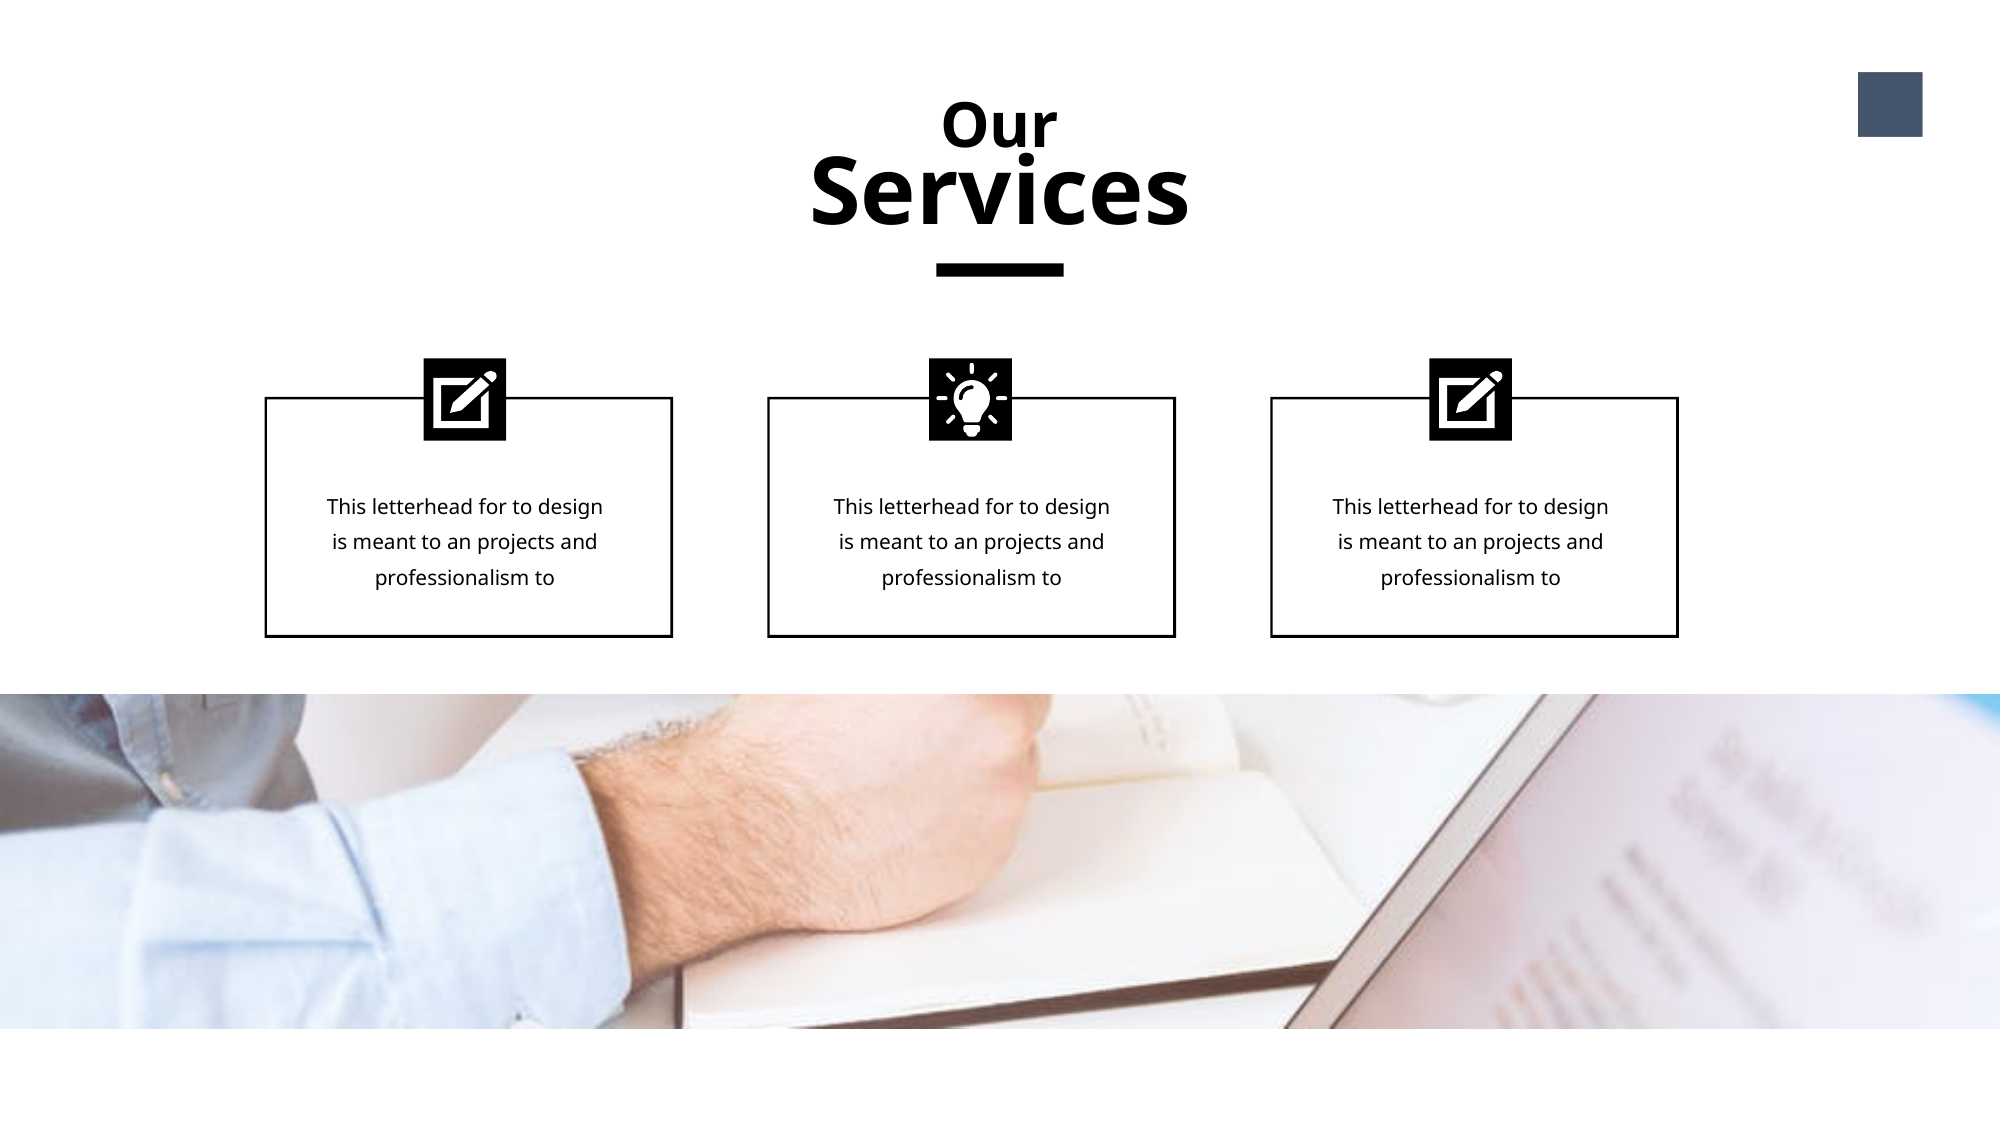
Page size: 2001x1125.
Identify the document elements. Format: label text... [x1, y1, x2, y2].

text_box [1270, 358, 1679, 638]
slide_number 8 [1854, 78, 1927, 130]
text_box [935, 262, 1065, 278]
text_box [264, 358, 674, 638]
text_box Our Services [794, 69, 1206, 251]
picture [0, 694, 2000, 1029]
text_box [1857, 130, 1924, 138]
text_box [767, 358, 1177, 638]
text_box [1857, 71, 1924, 78]
